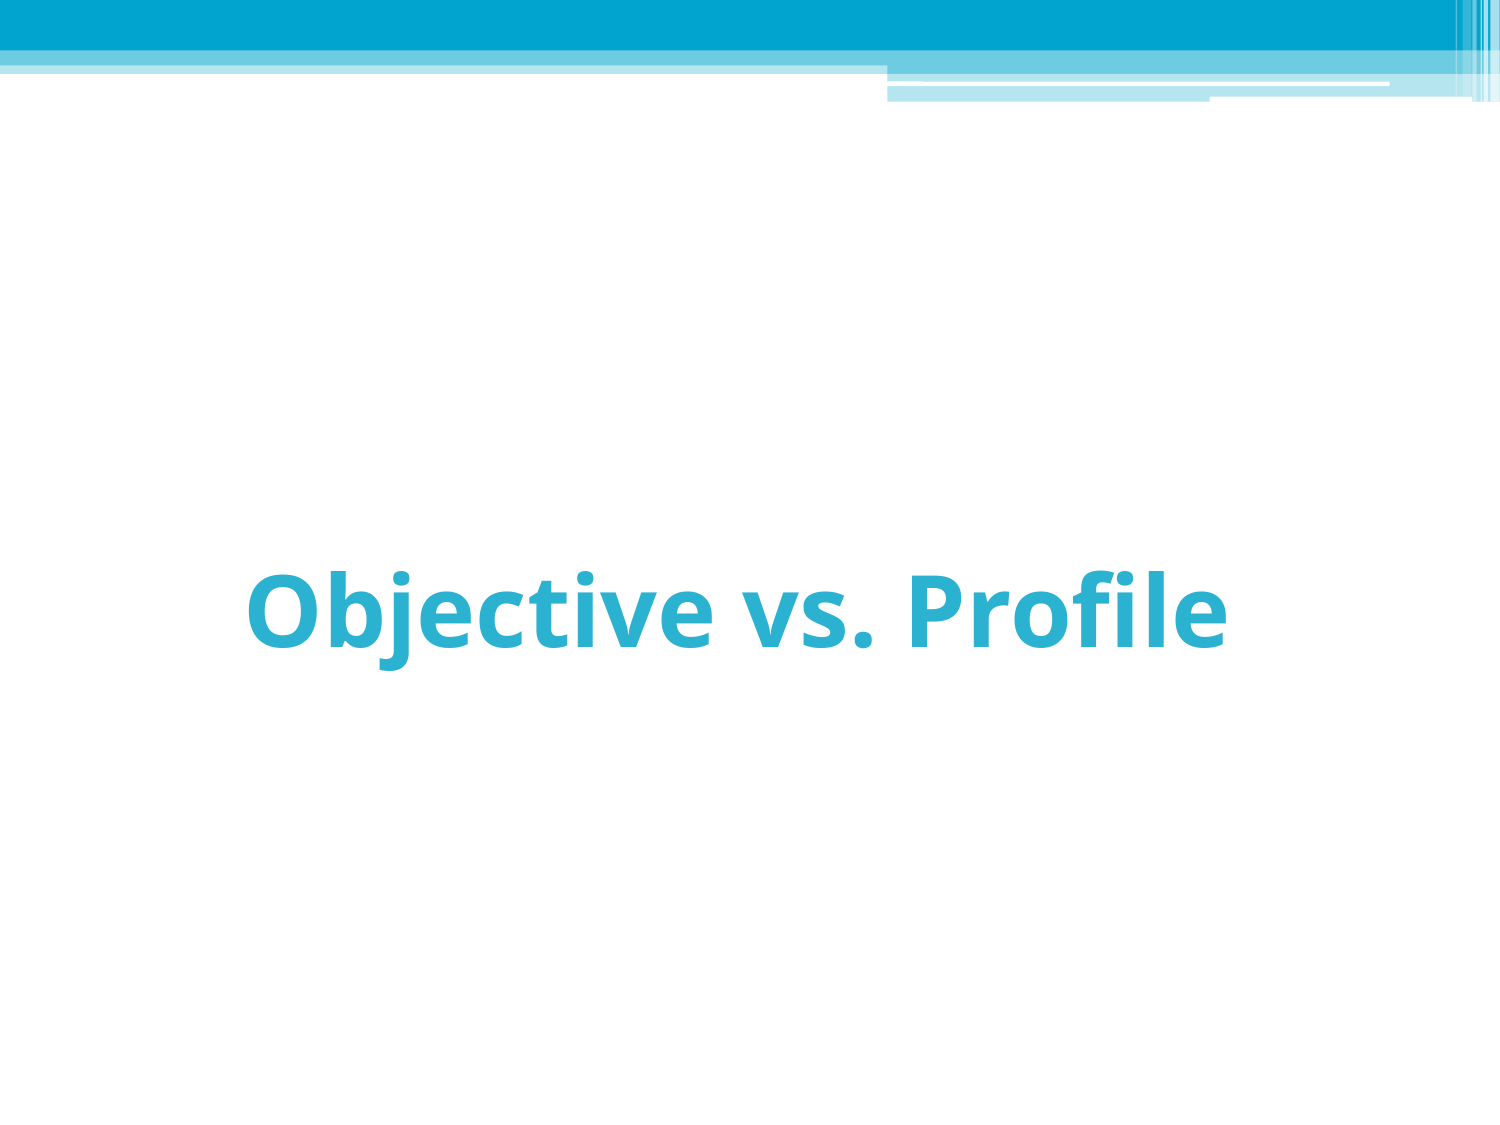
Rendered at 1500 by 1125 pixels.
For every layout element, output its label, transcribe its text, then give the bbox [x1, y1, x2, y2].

title Objective vs. Profile [99, 537, 1375, 675]
